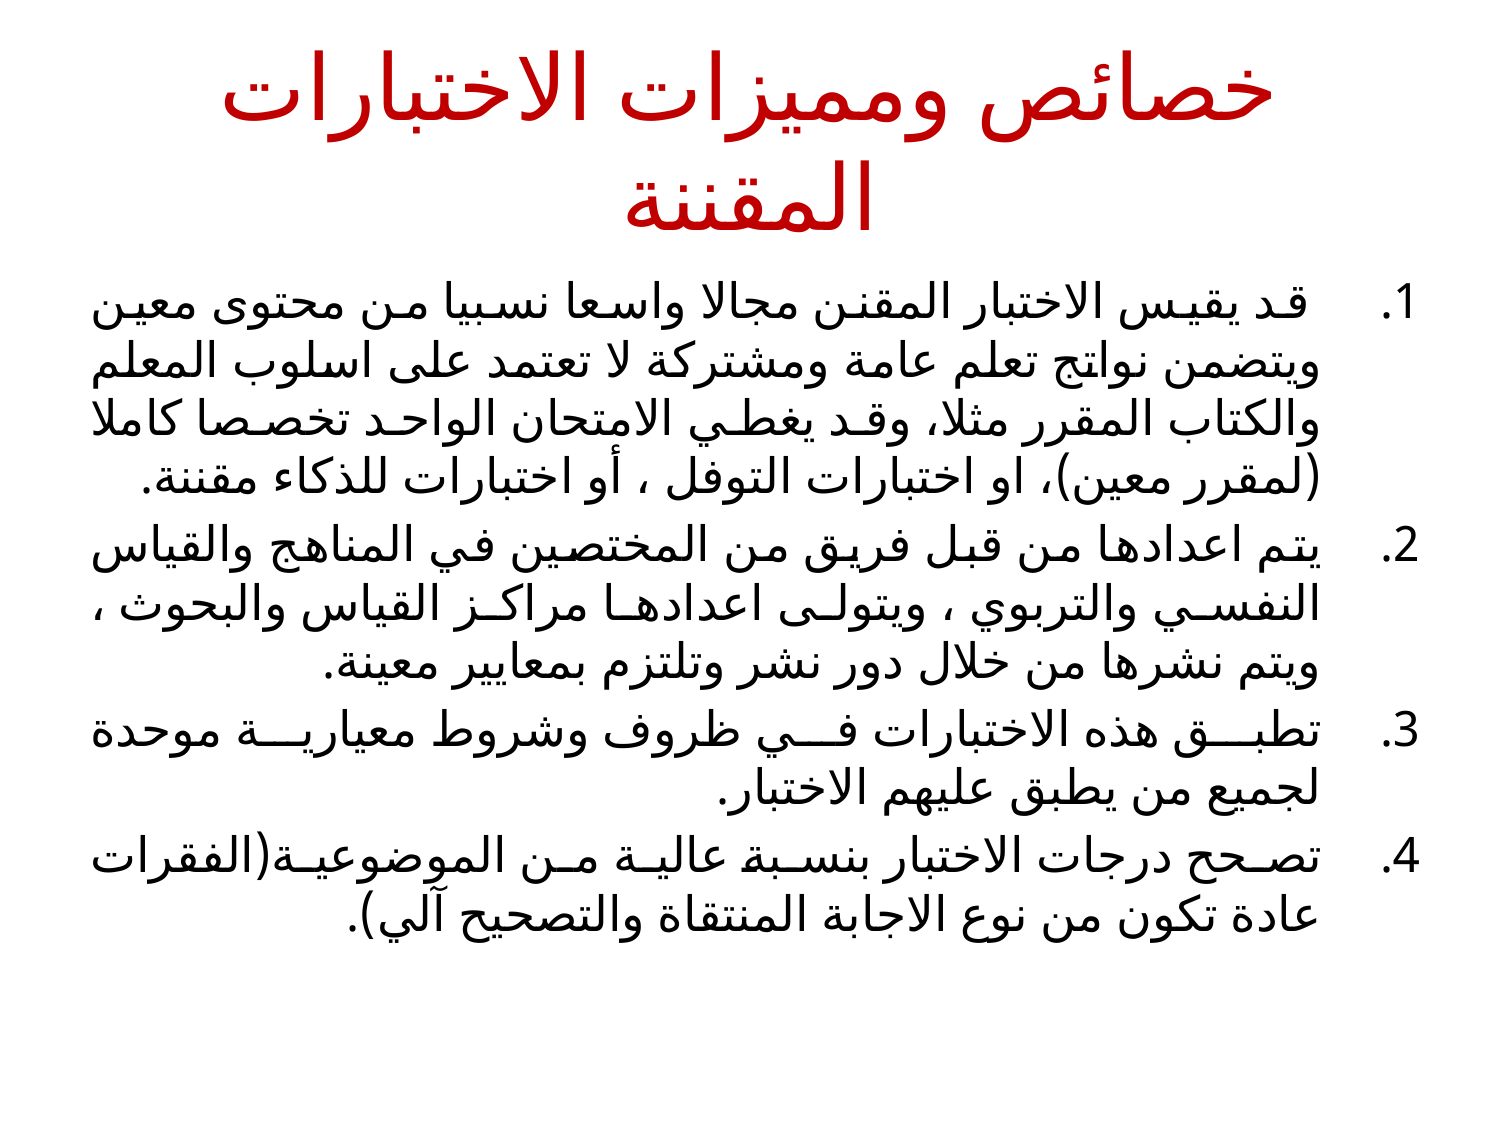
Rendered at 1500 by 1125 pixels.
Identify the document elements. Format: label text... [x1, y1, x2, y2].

list قد يقيس الاختبار المقنن مجالا واسعا نسبيا من محتوى معين ويتضمن نواتج تعلم عامة ومشتركة لا تعتمد على اسلوب المعلم والكتاب المقرر مثلا، وقد يغطي الامتحان الواحد تخصصا كاملا (لمقرر معين)، او اختبارات التوفل ، أو اختبارات للذكاء مقننة. يتم اعدادها من قبل فريق من المختصين في المناهج والقياس النفسي والتربوي ، ويتولى اعدادها مراكز القياس والبحوث ، ويتم نشرها من خلال دور نشر وتلتزم بمعايير معينة. تطبق هذه الاختبارات في ظروف وشروط معيارية موحدة لجميع من يطبق عليهم الاختبار. تصحح درجات الاختبار بنسبة عالية من الموضوعية(الفقرات عادة تكون من نوع الاجابة المنتقاة والتصحيح آلي). [75, 262, 1425, 1005]
title خصائص ومميزات الاختبارات المقننة [75, 45, 1425, 233]
